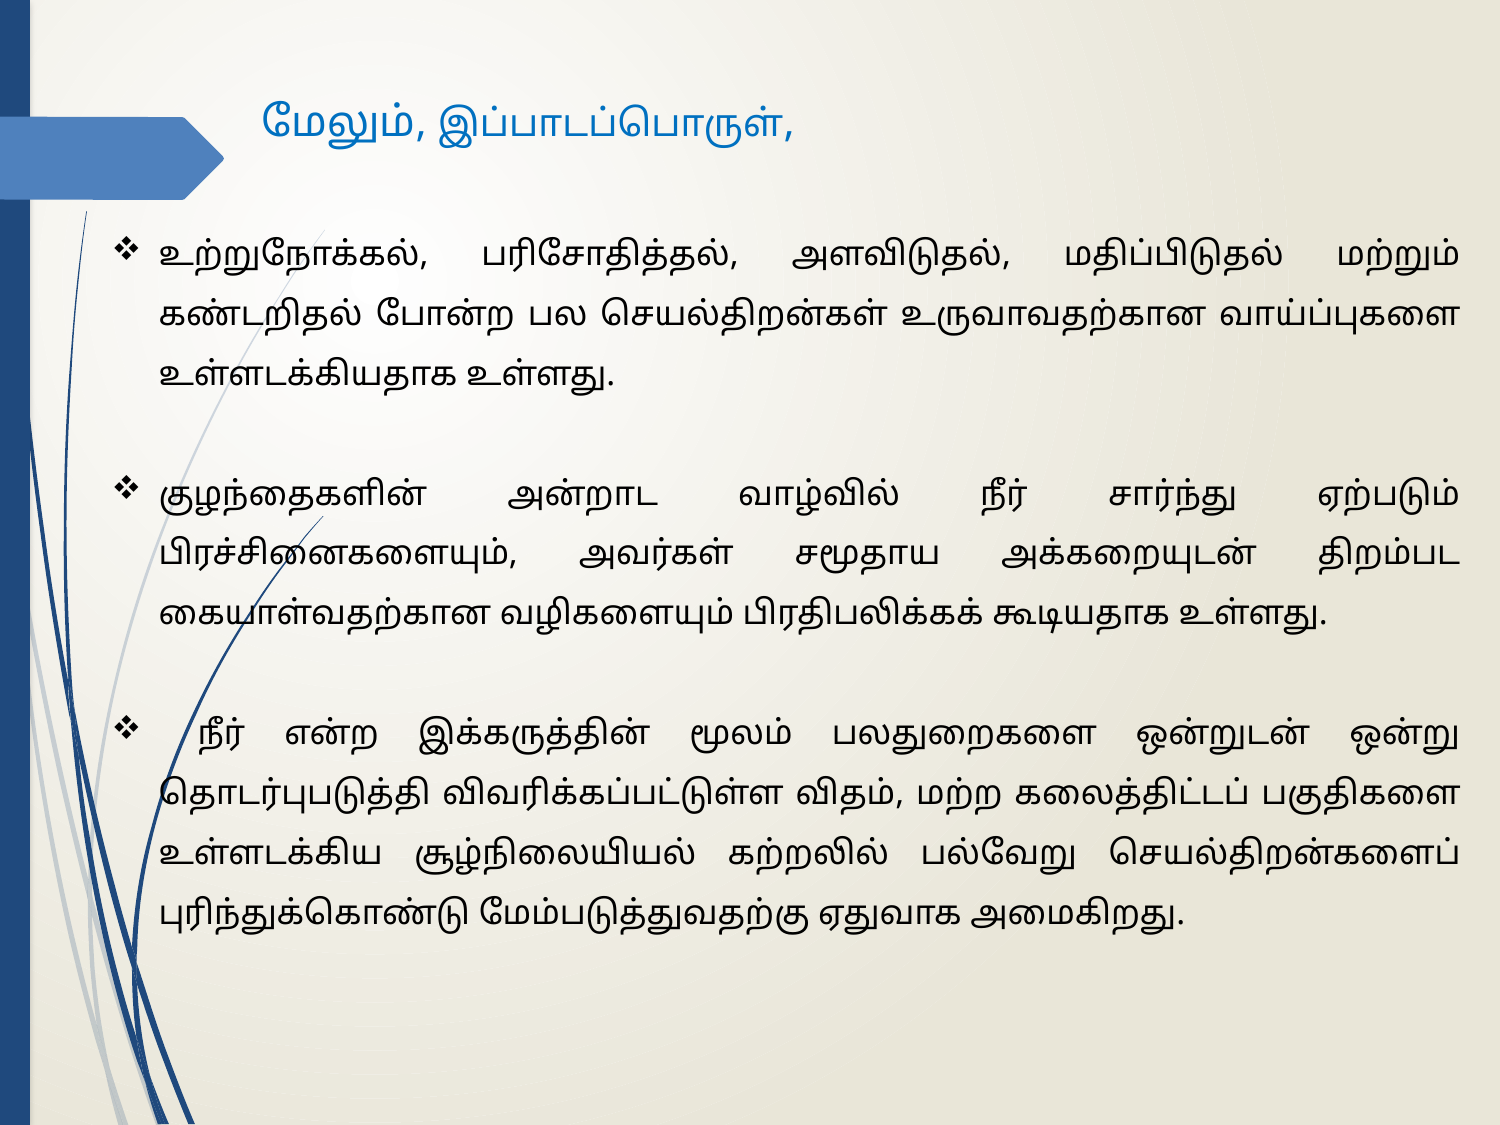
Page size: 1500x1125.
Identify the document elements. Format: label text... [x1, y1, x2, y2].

text_box மேலும், இப்பாடப்பொருள், உற்றுநோக்கல், பரிசோதித்தல், அளவிடுதல், மதிப்பிடுதல் மற்றும் கண்டறிதல் போன்ற பல செயல்திறன்கள் உருவாவதற்கான வாய்ப்புகளை உள்ளடக்கியதாக உள்ளது. குழந்தைகளின் அன்றாட வாழ்வில் நீர் சார்ந்து ஏற்படும் பிரச்சினைகளையும், அவர்கள் சமூதாய அக்கறையுடன் திறம்பட கையாள்வதற்கான வழிகளையும் பிரதிபலிக்கக் கூடியதாக உள்ளது. நீர் என்ற இக்கருத்தின் மூலம் பலதுறைகளை ஒன்றுடன் ஒன்று தொடர்புபடுத்தி விவரிக்கப்பட்டுள்ள விதம், மற்ற கலைத்திட்டப் பகுதிகளை உள்ளடக்கிய சூழ்நிலையியல் கற்றலில் பல்வேறு செயல்திறன்களைப் புரிந்துக்கொண்டு மேம்படுத்துவதற்கு ஏதுவாக அமைகிறது. [87, 62, 1475, 939]
